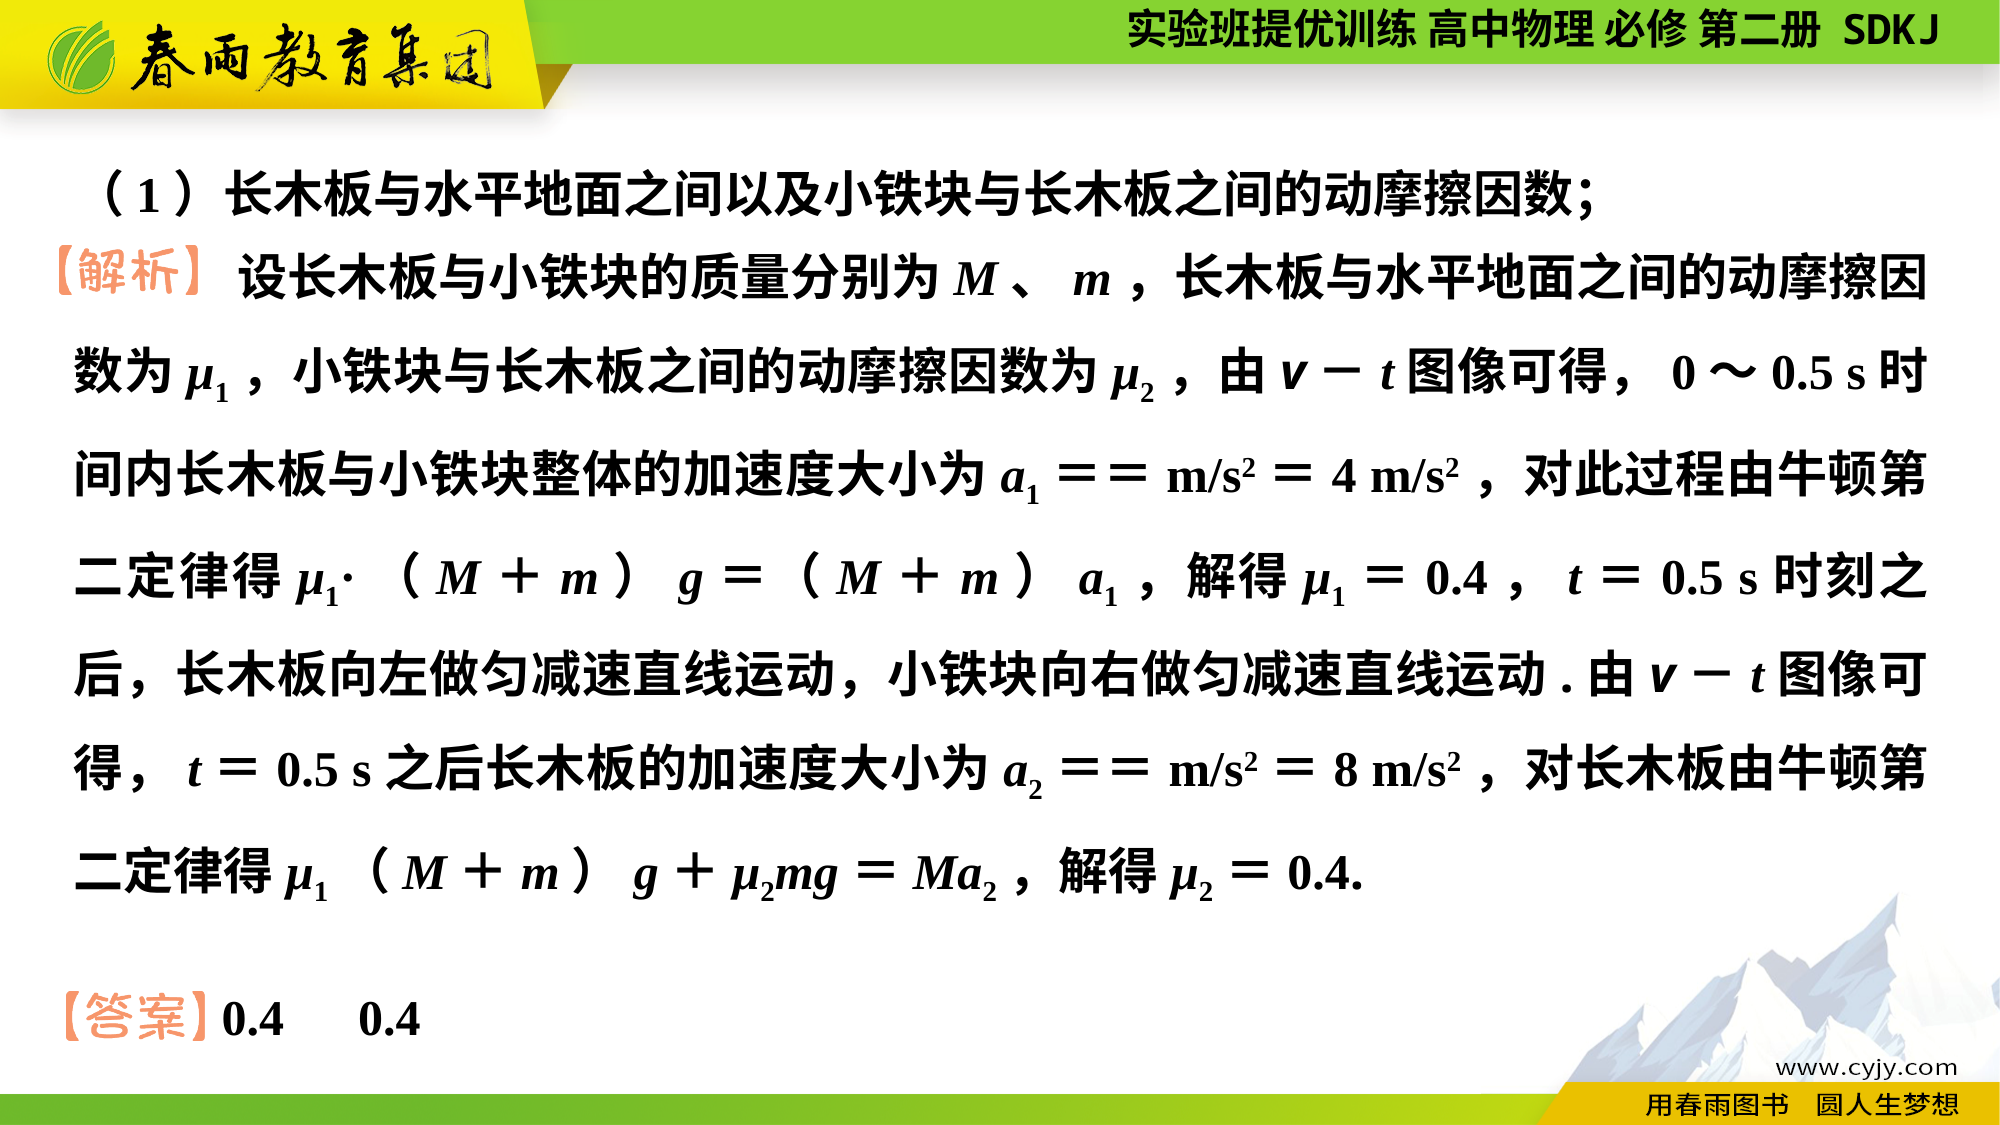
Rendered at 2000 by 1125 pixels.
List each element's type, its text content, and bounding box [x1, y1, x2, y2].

picture [0, 0, 2000, 1125]
list （1）长木板与水平地面之间以及小铁块与长木板之间的动摩擦因数； [59, 125, 1944, 220]
text_box 0.4 0.4 [206, 977, 498, 1053]
